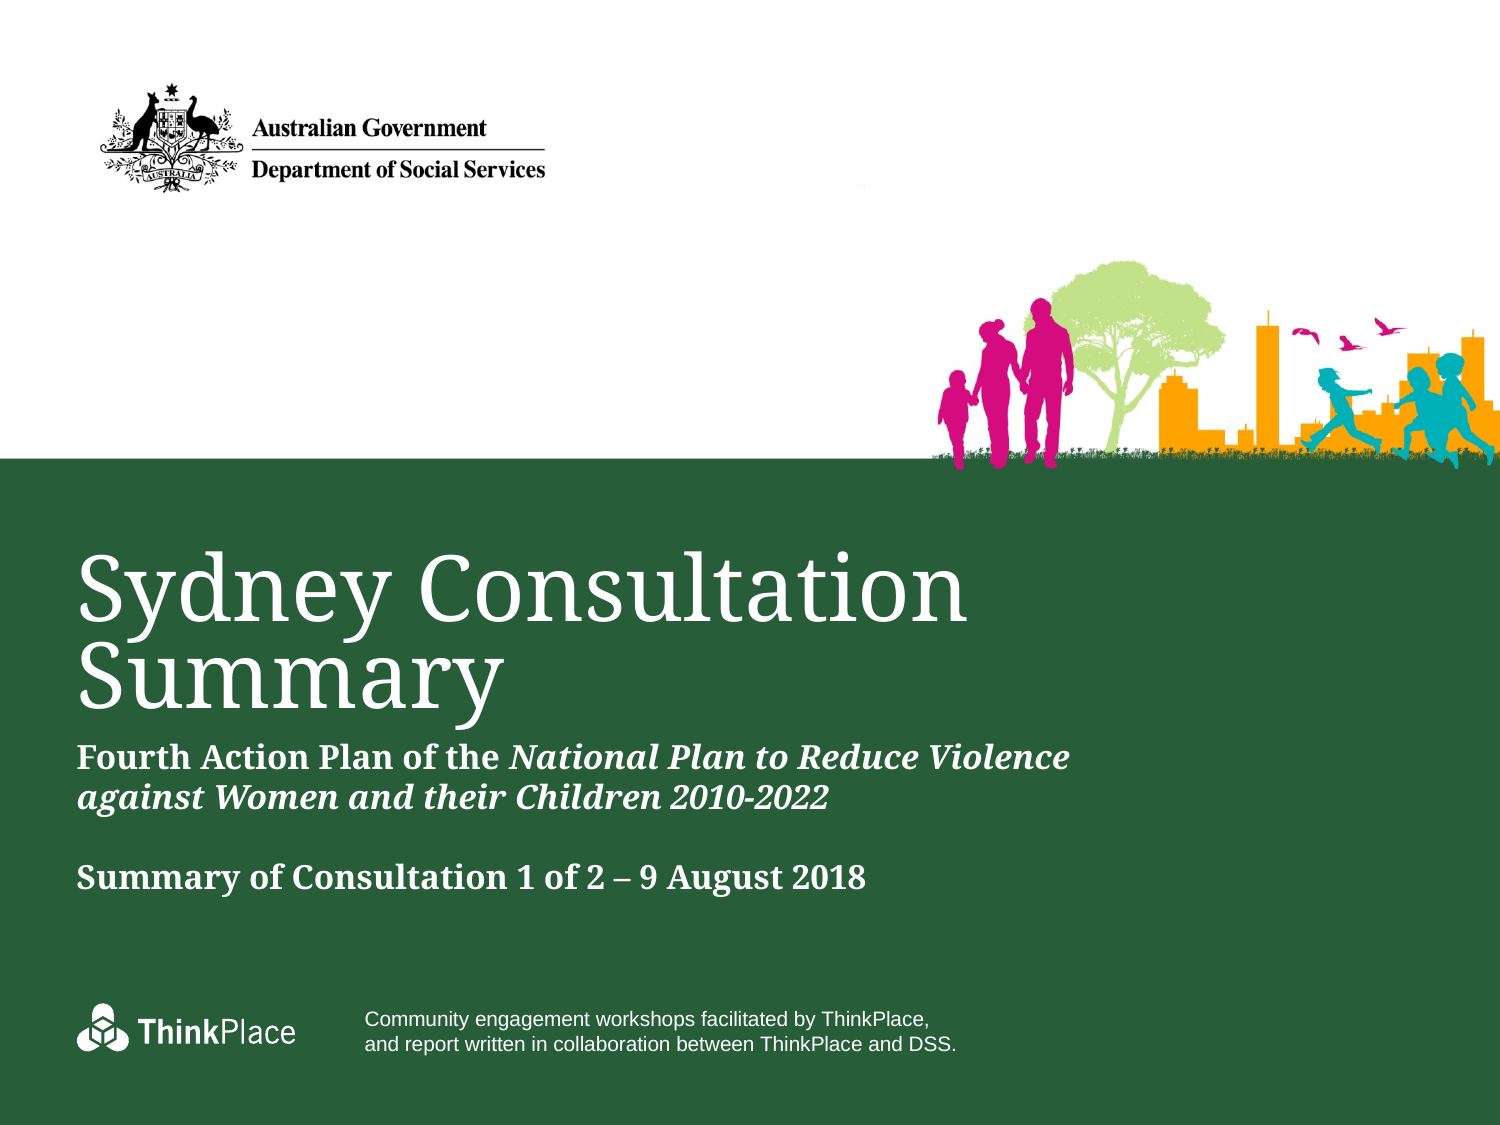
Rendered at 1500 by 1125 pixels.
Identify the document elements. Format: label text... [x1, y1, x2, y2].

text_box Sydney Consultation Summary [76, 550, 1081, 727]
picture [0, 0, 1500, 1125]
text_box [76, 1002, 296, 1052]
text_box Fourth Action Plan of the National Plan to Reduce Violence against Women and their Children 2010-2022 Summary of Consultation 1 of 2 – 9 August 2018 [76, 736, 1081, 897]
text_box Community engagement workshops facilitated by ThinkPlace, and report written in collaboration between ThinkPlace and DSS. [349, 998, 979, 1064]
